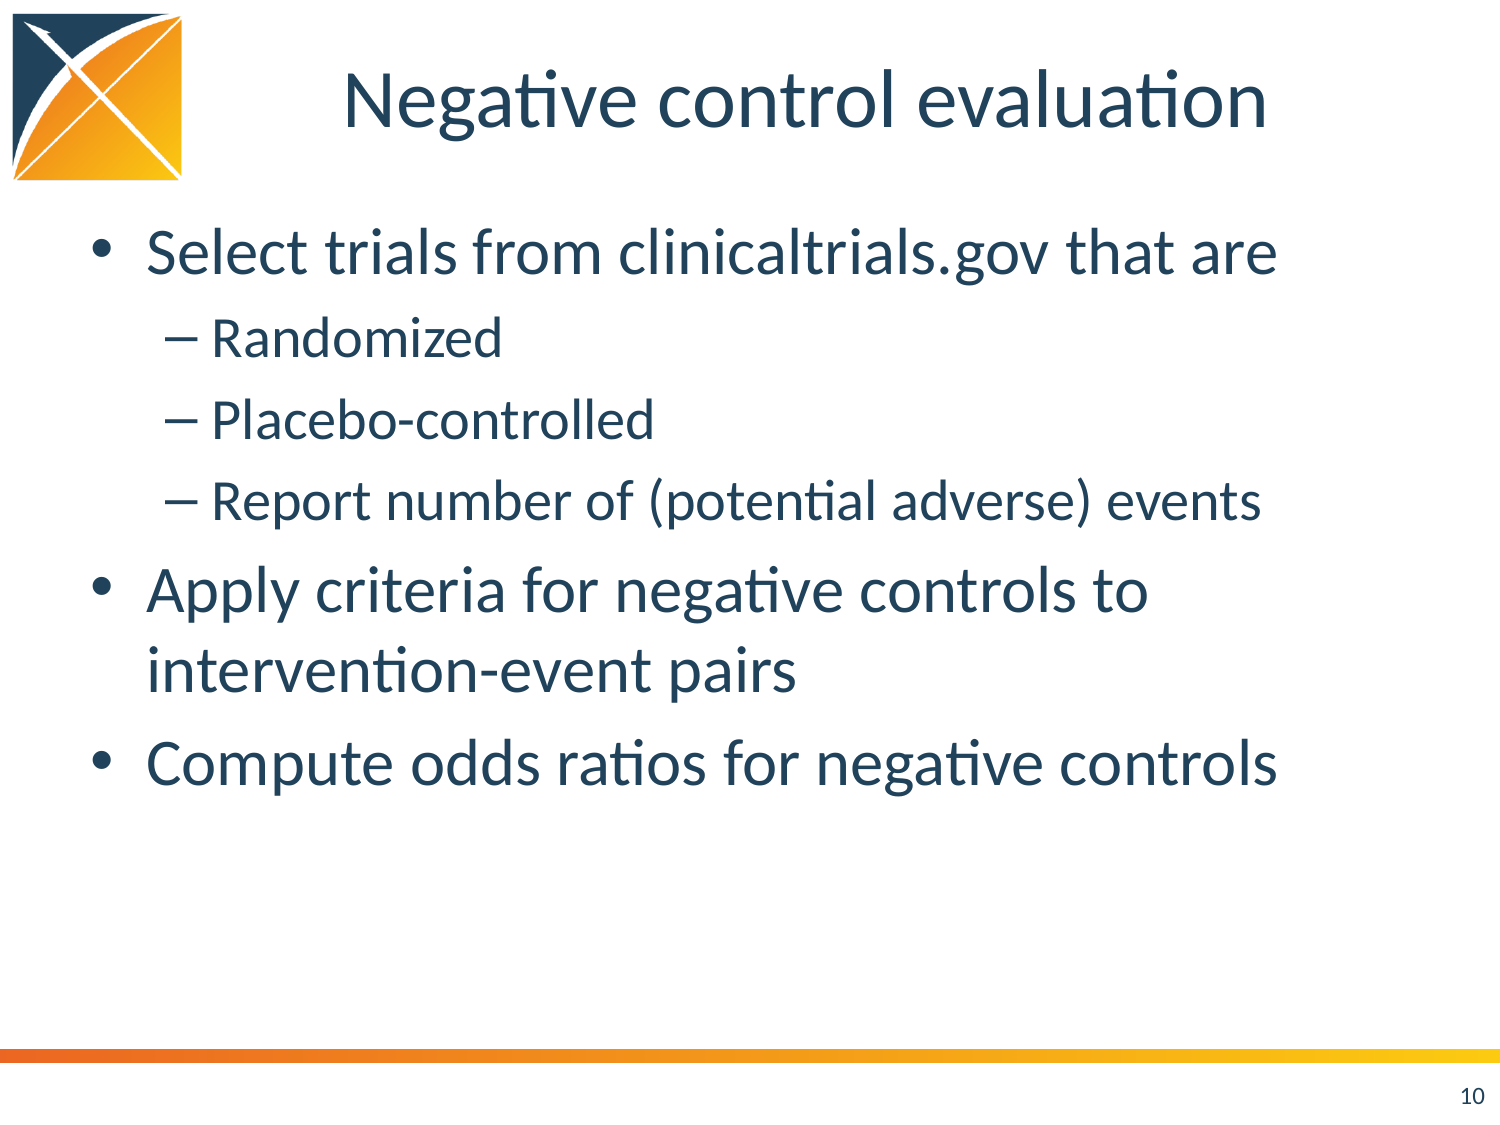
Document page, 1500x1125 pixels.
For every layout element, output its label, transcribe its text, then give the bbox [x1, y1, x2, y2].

picture [0, 0, 206, 200]
slide_number 10 [1149, 1065, 1500, 1125]
title Negative control evaluation [187, 24, 1425, 163]
list Select trials from clinicaltrials.gov that are Randomized Placebo-controlled Report number of (potential adverse) events Apply criteria for negative controls to intervention-event pairs Compute odds ratios for negative controls [75, 200, 1425, 1005]
